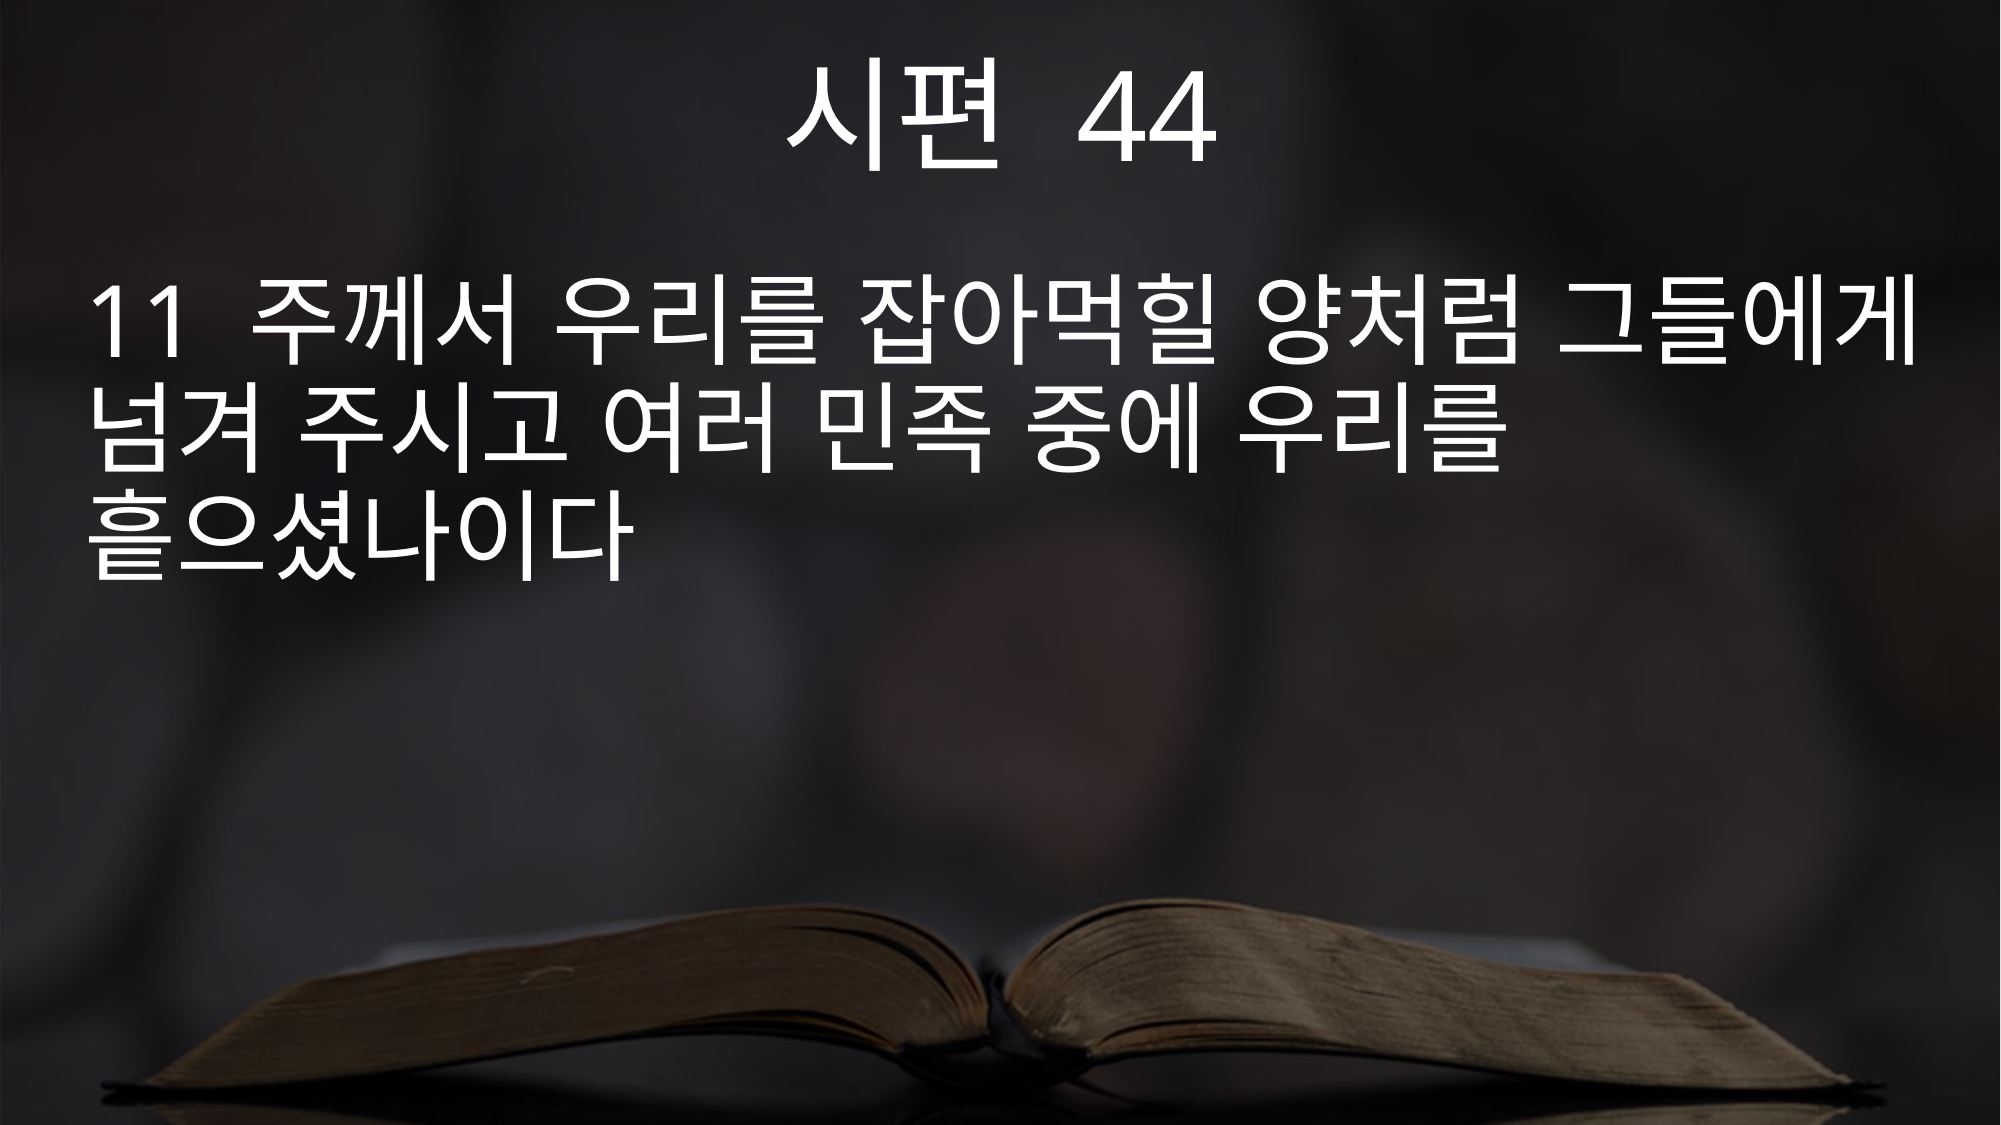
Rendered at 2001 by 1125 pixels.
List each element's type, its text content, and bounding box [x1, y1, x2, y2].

list 11 주께서 우리를 잡아먹힐 양처럼 그들에게 넘겨 주시고 여러 민족 중에 우리를 흩으셨나이다 [69, 263, 1953, 423]
picture [0, 0, 2001, 1125]
footer 시편 44 [0, 32, 2000, 192]
